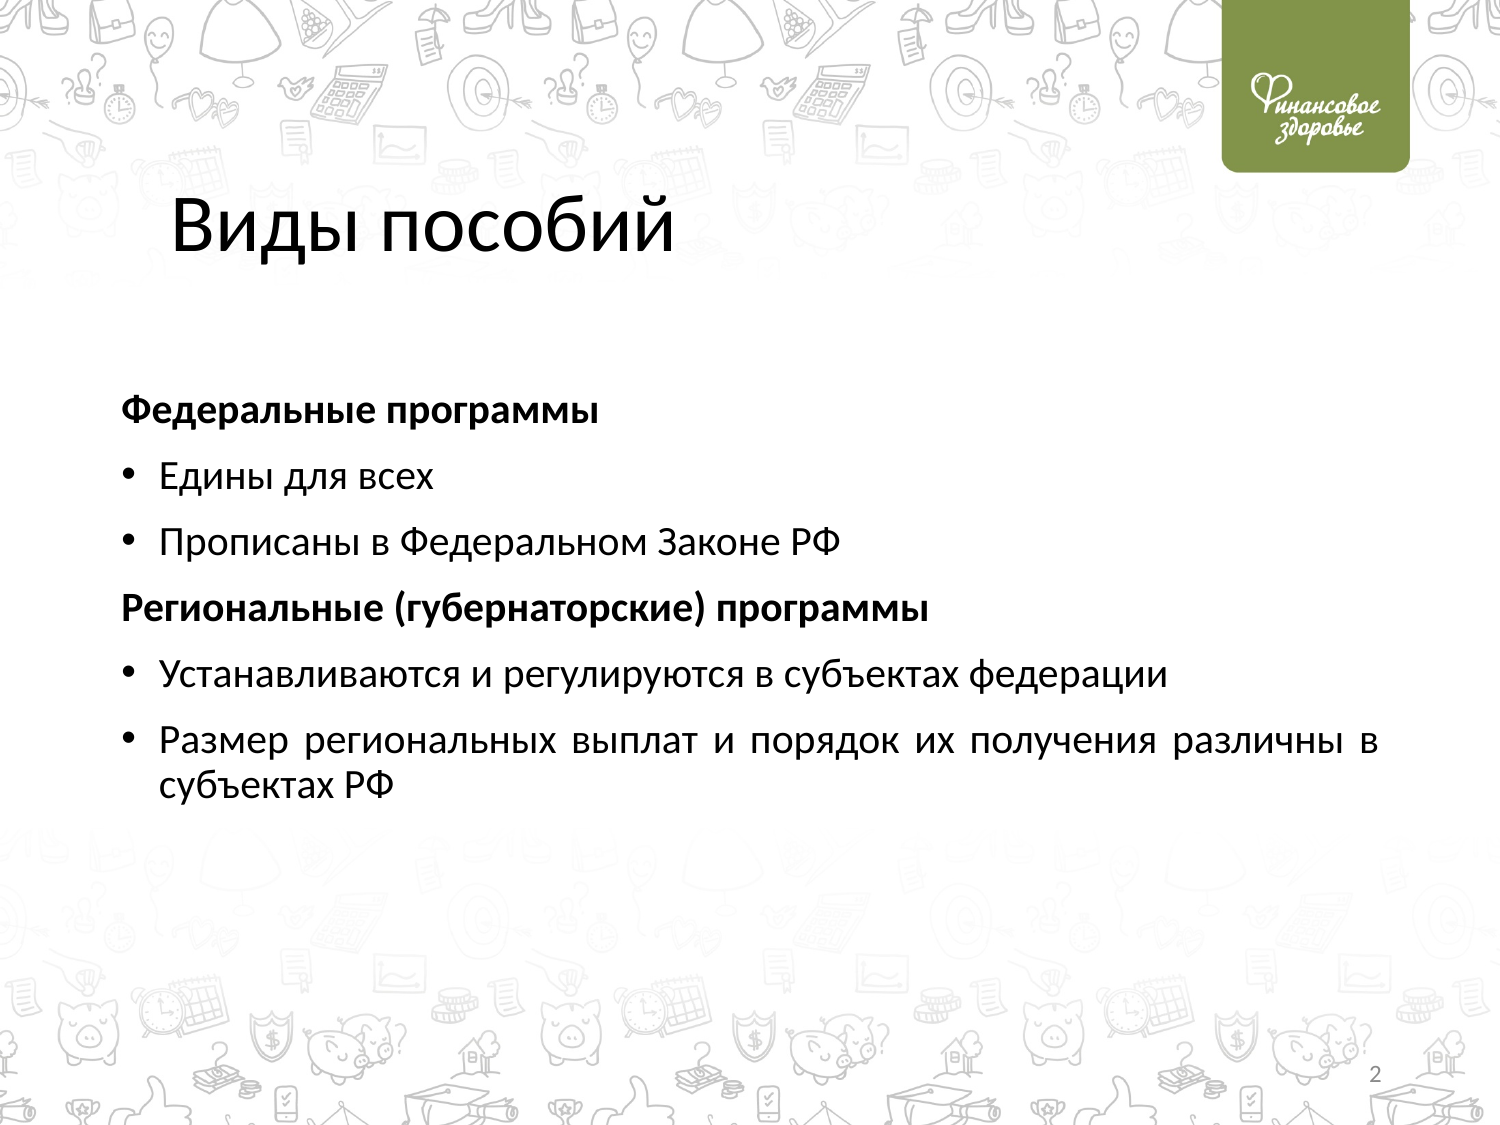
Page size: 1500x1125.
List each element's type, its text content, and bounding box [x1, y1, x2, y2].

title Виды пособий [155, 172, 1397, 278]
list Федеральные программы Едины для всех Прописаны в Федеральном Законе РФ Региональные (губернаторские) программы Устанавливаются и регулируются в субъектах федерации Размер региональных выплат и порядок их получения различны в субъектах РФ [106, 380, 1395, 928]
slide_number 2 [1059, 1042, 1397, 1103]
picture [0, 0, 1500, 1125]
